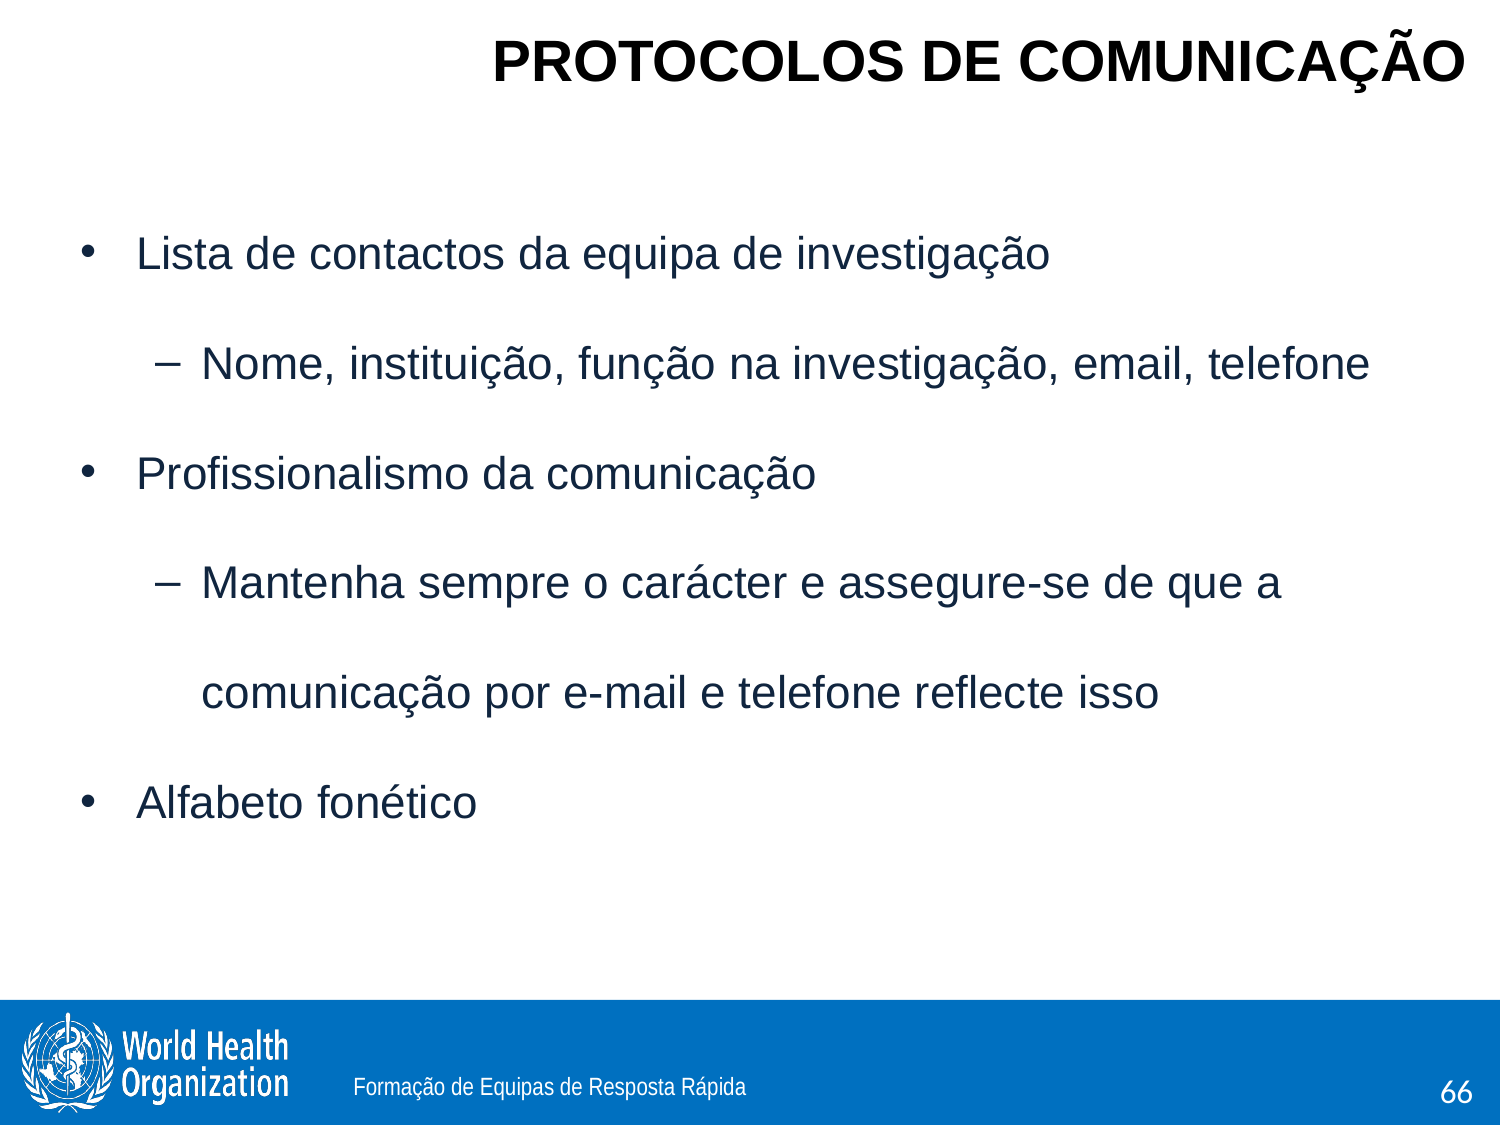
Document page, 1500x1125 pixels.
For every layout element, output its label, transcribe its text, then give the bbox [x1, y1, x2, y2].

text_box PROTOCOLOS DE COMUNICAÇÃO [242, 16, 1483, 101]
picture [21, 1012, 288, 1113]
list Lista de contactos da equipa de investigação Nome, instituição, função na investigação, email, telefone Profissionalismo da comunicação Mantenha sempre o carácter e assegure-se de que a comunicação por e-mail e telefone reflecte isso Alfabeto fonético [64, 160, 1435, 858]
